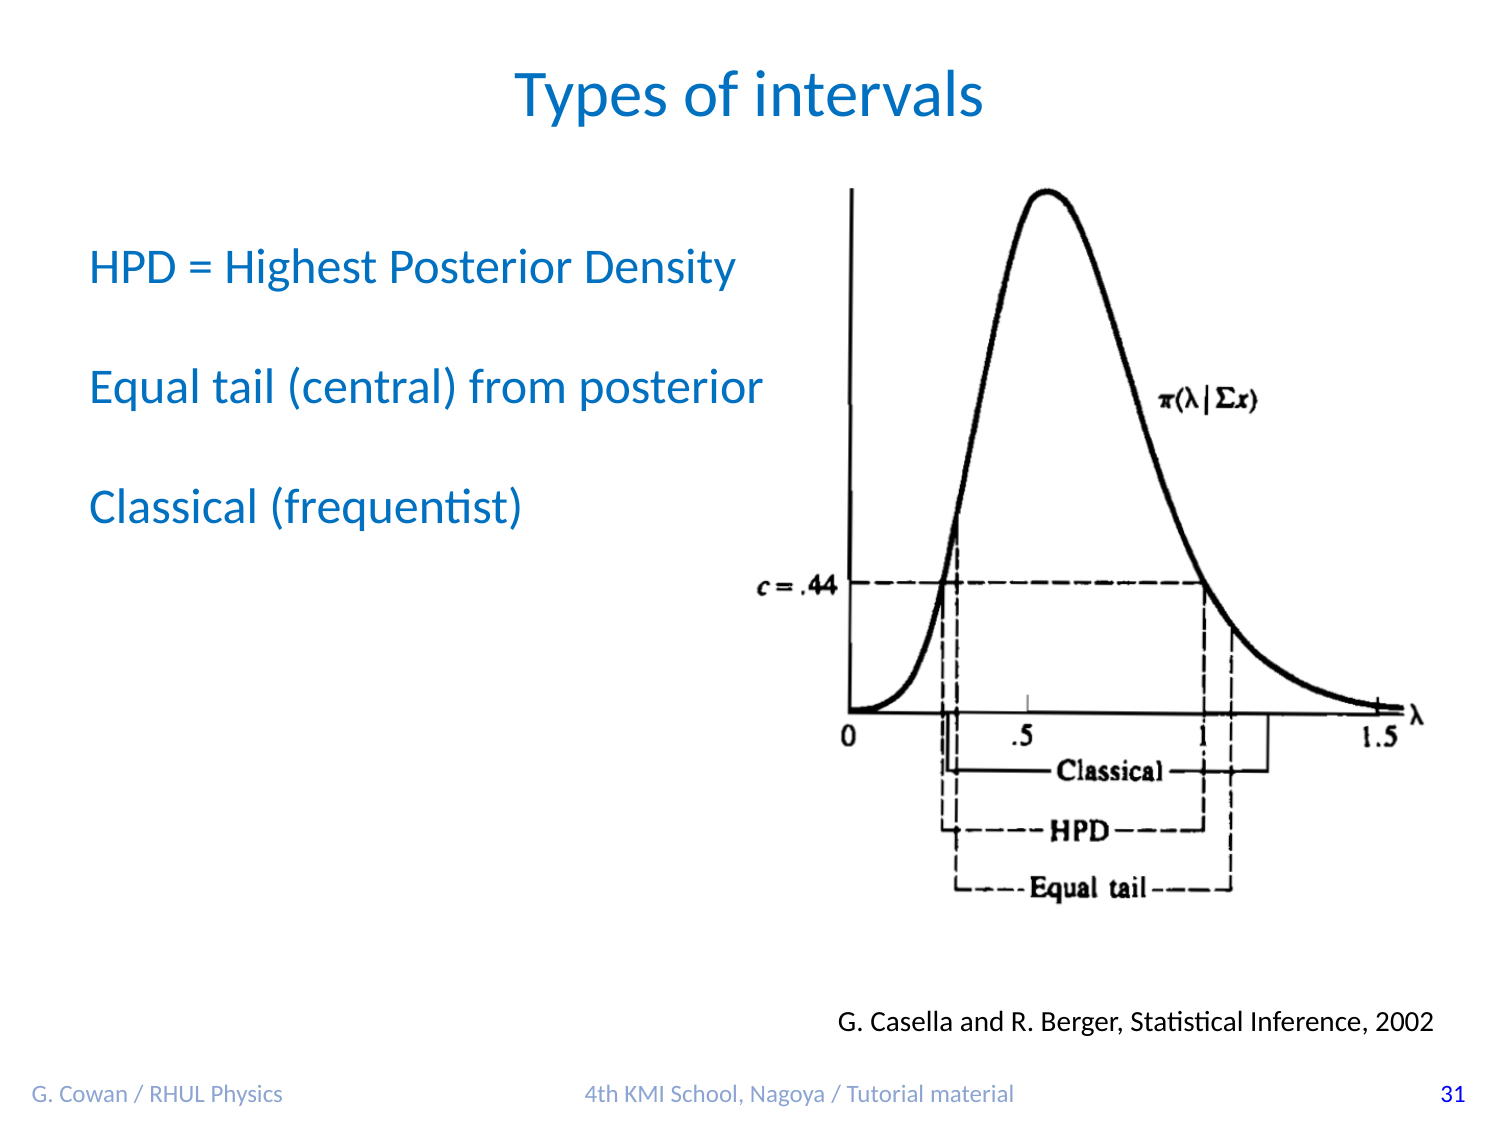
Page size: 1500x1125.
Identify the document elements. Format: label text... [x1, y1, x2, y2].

footer 4th KMI School, Nagoya / Tutorial material [338, 1062, 1262, 1123]
text_box HPD = Highest Posterior Density Equal tail (central) from posterior Classical (frequentist) [74, 225, 711, 541]
slide_number 31 [1262, 1062, 1481, 1123]
text_box G. Casella and R. Berger, Statistical Inference, 2002 [823, 994, 1450, 1045]
picture [716, 164, 1500, 924]
slide_number G. Cowan / RHUL Physics [16, 1062, 338, 1123]
text_box Types of intervals [112, 42, 1388, 126]
